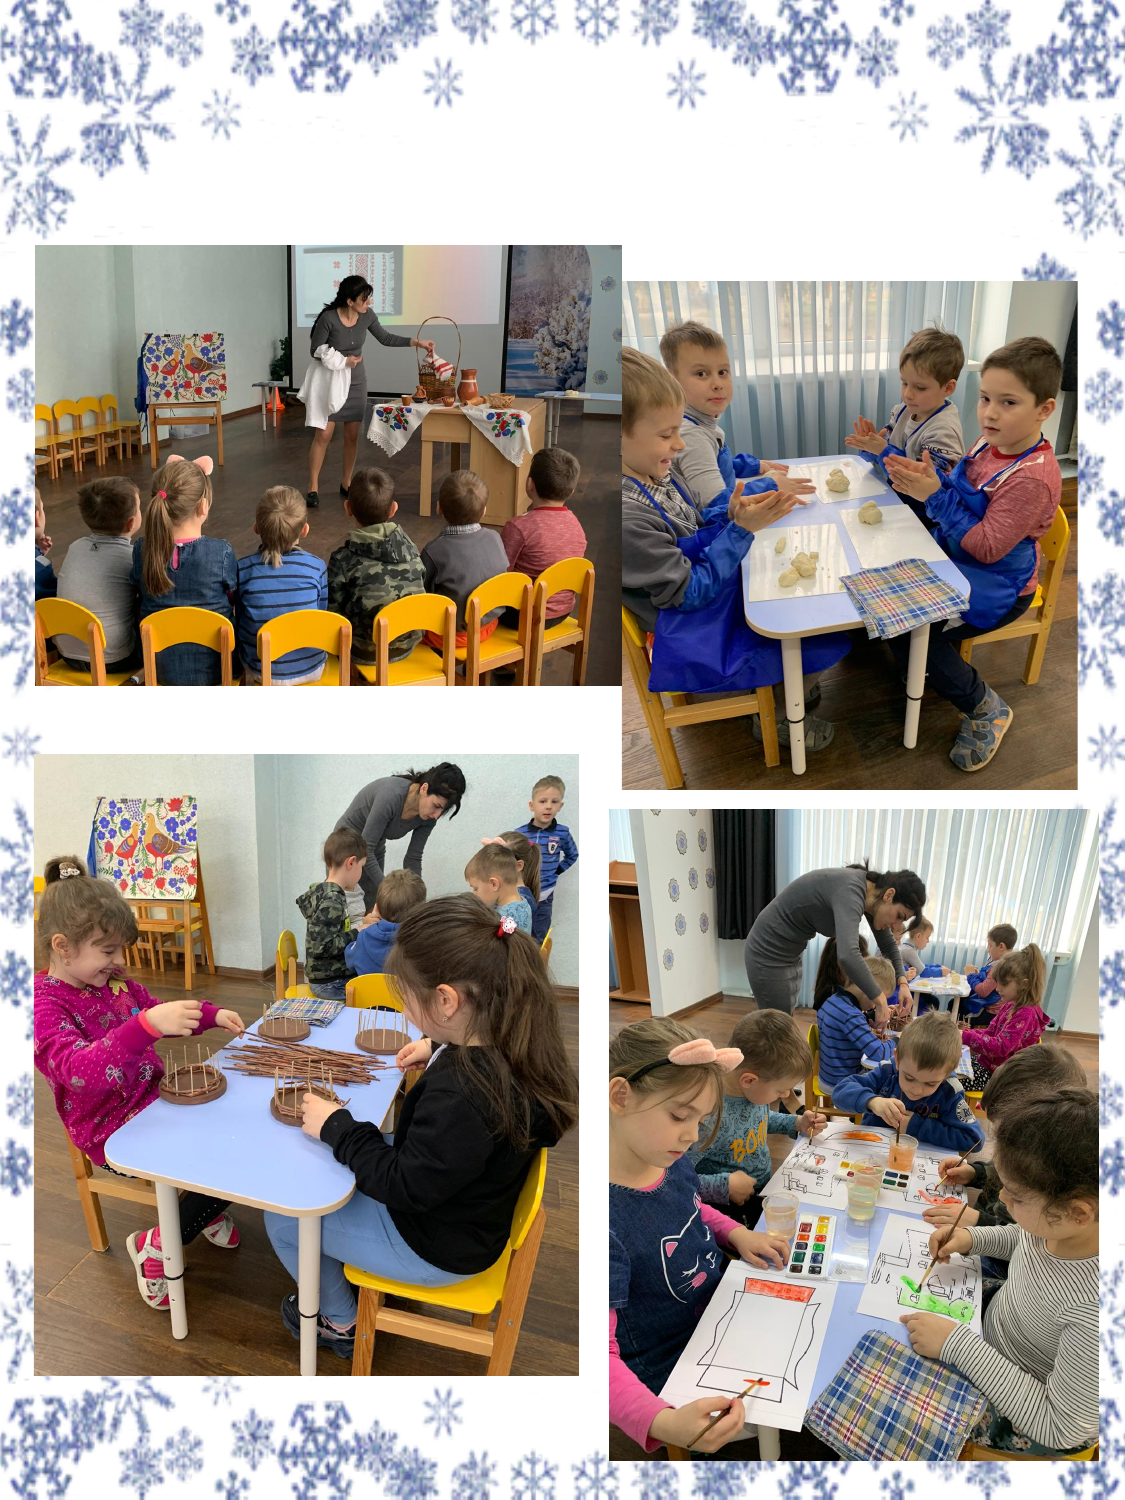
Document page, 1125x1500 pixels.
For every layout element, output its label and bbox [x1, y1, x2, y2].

text_box [0, 0, 1125, 1500]
